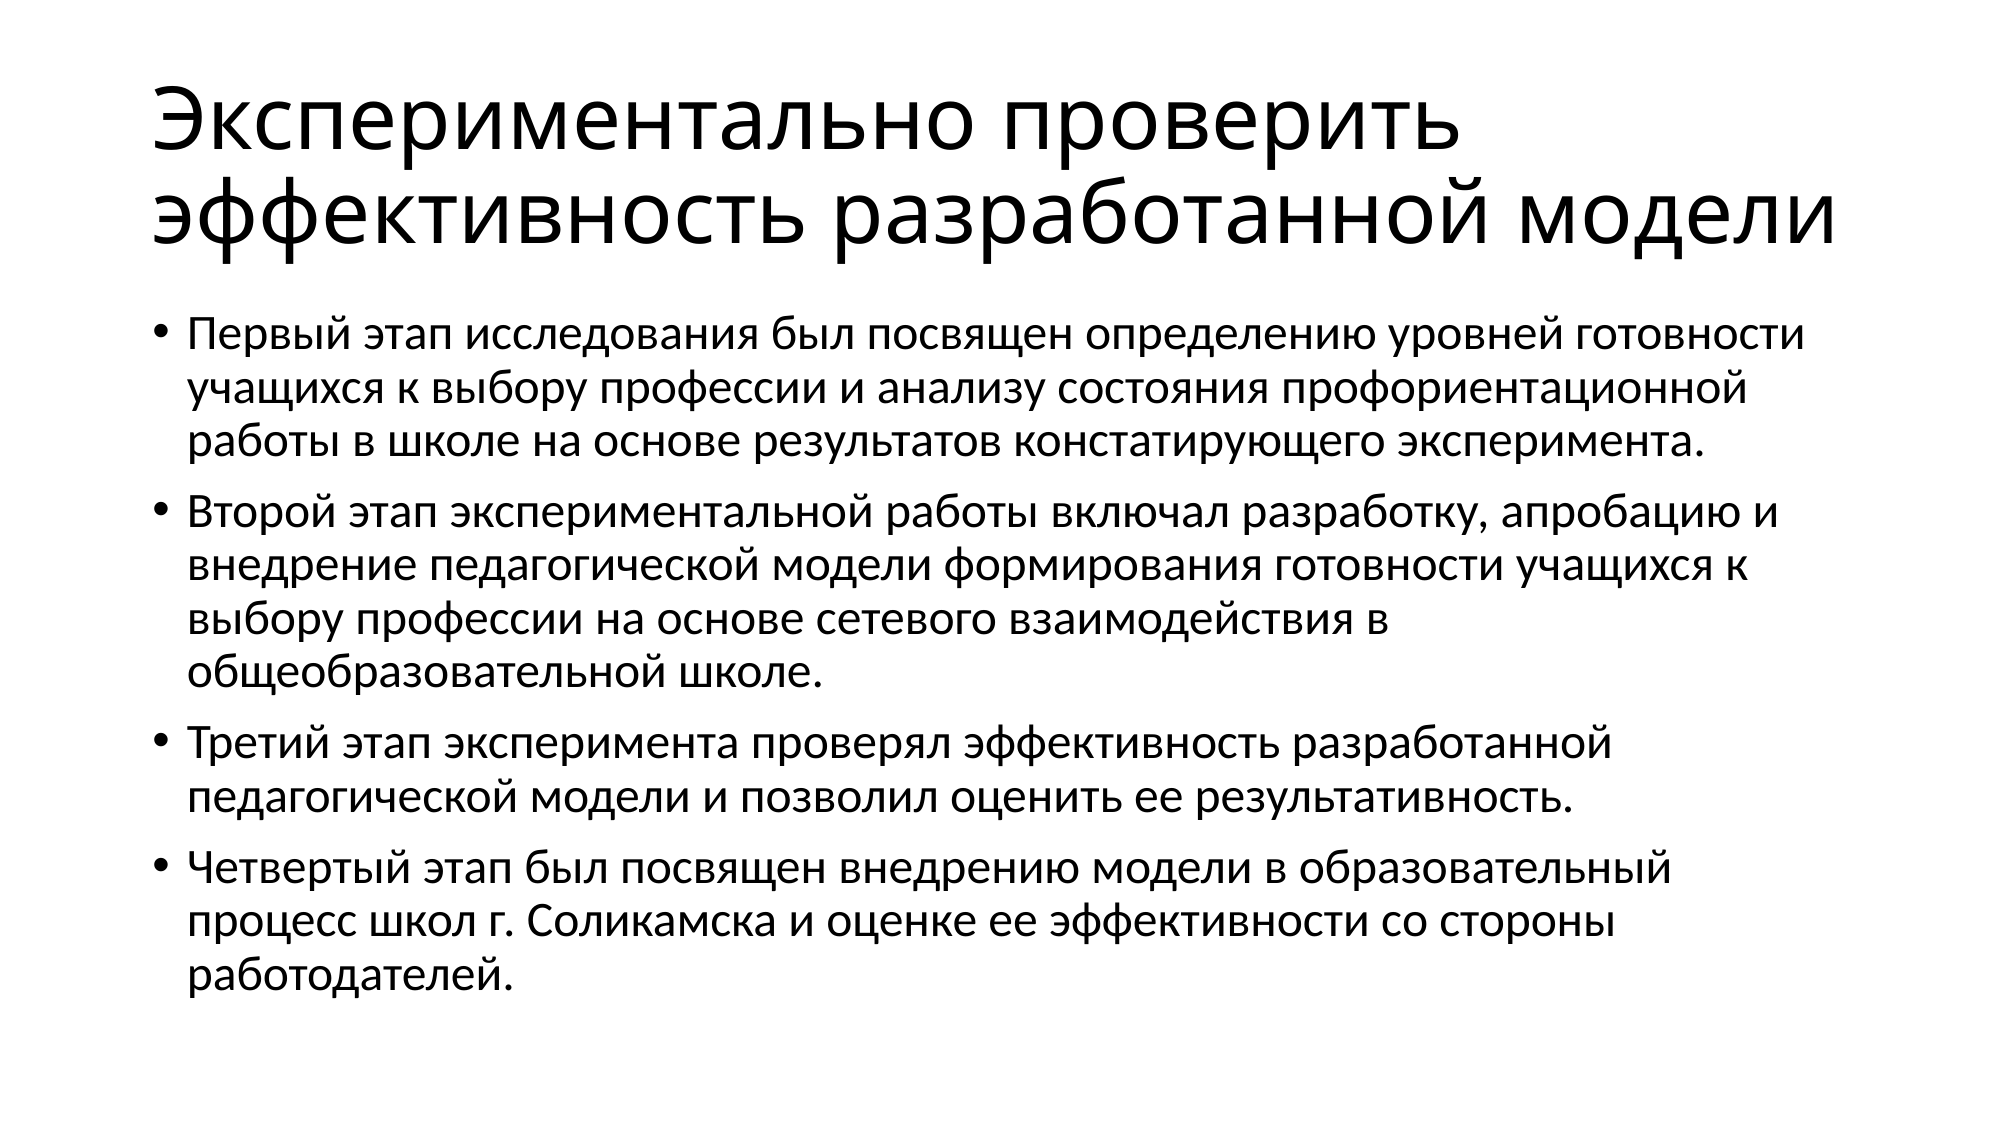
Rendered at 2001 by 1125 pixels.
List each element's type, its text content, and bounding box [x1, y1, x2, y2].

list Первый этап исследования был посвящен определению уровней готовности учащихся к выбору профессии и анализу состояния профориентационной работы в школе на основе результатов констатирующего эксперимента. Второй этап экспериментальной работы включал разработку, апробацию и внедрение педагогической модели формирования готовности учащихся к выбору профессии на основе сетевого взаимодействия в общеобразовательной школе. Третий этап эксперимента проверял эффективность разработанной педагогической модели и позволил оценить ее результативность. Четвертый этап был посвящен внедрению модели в образовательный процесс школ г. Соликамска и оценке ее эффективности со стороны работодателей. [137, 299, 1863, 1014]
title Экспериментально проверить эффективность разработанной модели [137, 59, 1863, 278]
